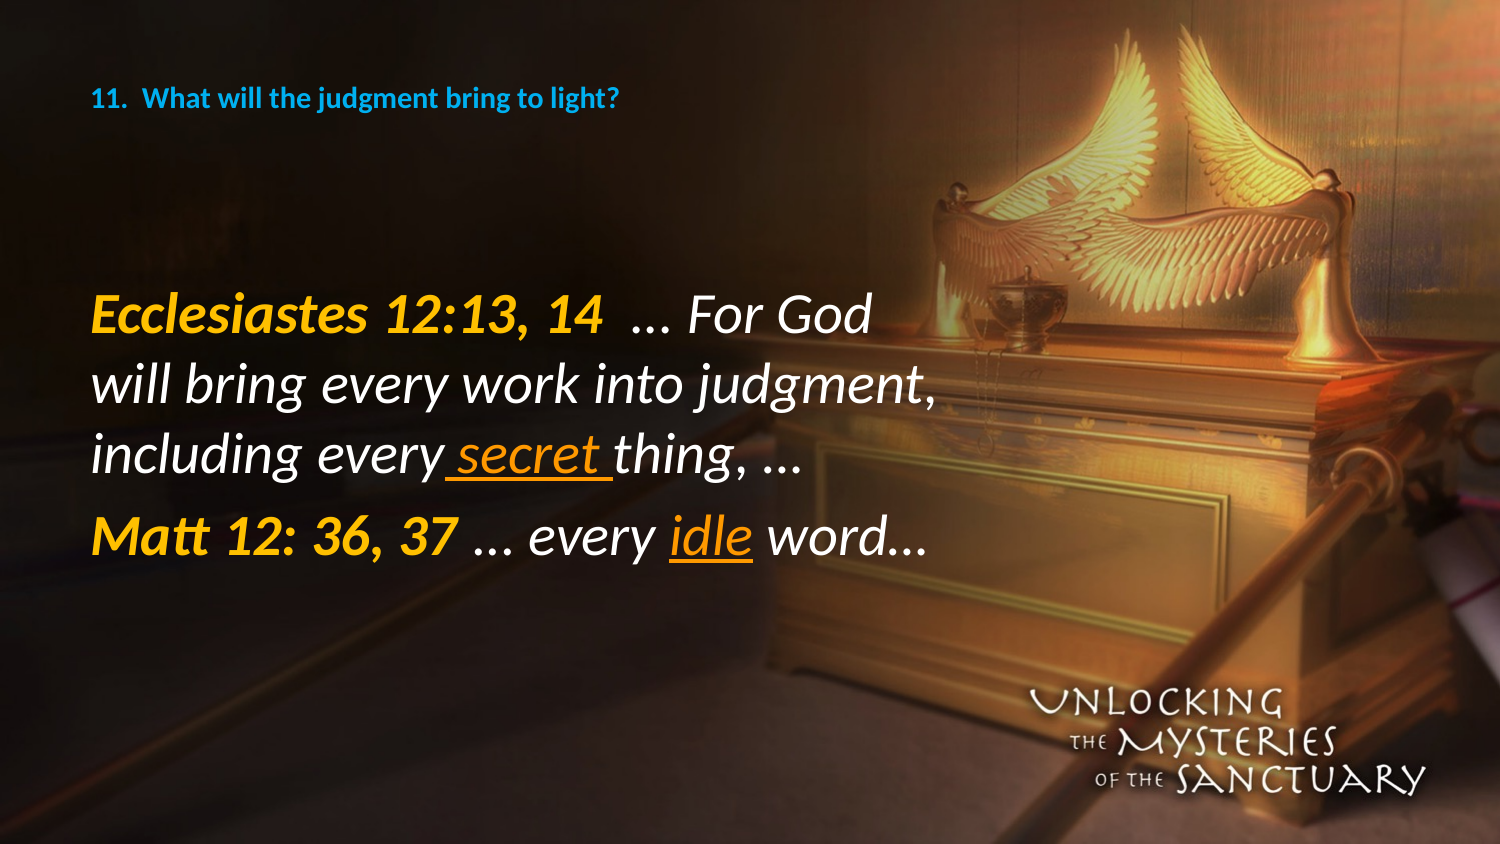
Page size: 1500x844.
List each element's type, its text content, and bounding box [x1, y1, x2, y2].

picture [0, 0, 1500, 844]
list Ecclesiastes 12:13, 14 ... For God will bring every work into judgment, including every secret thing, … Matt 12: 36, 37 ... every idle word… [75, 267, 956, 754]
title 11. What will the judgment bring to light? [75, 33, 1425, 175]
